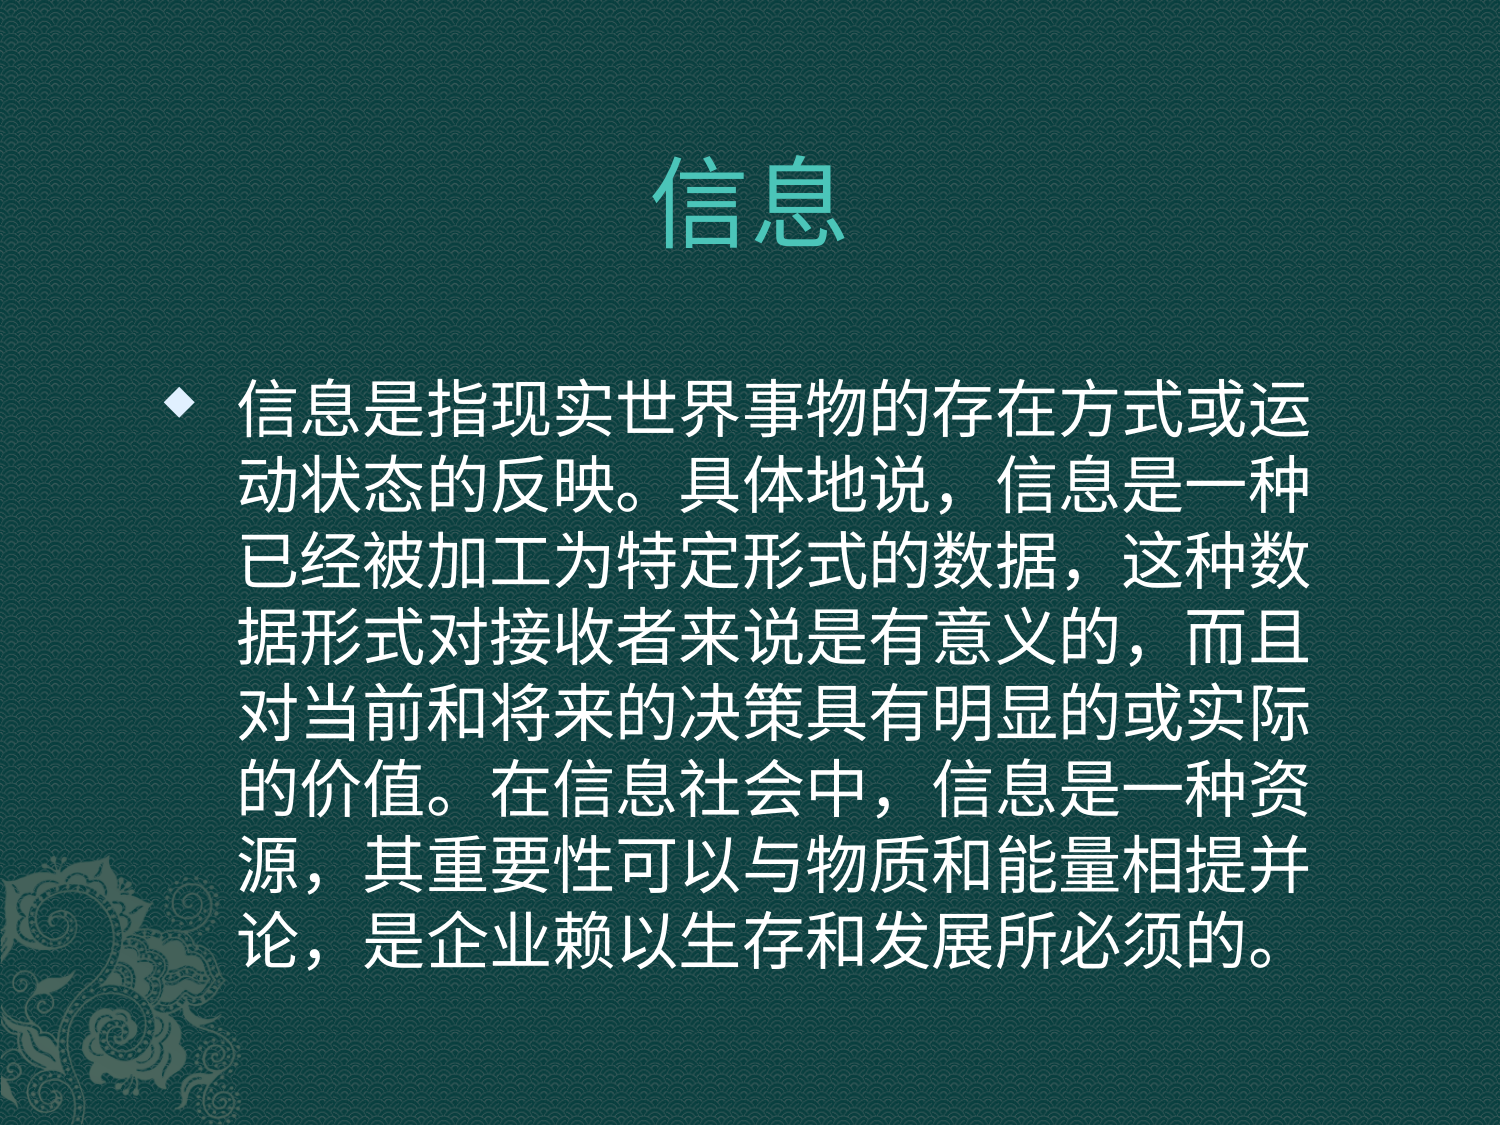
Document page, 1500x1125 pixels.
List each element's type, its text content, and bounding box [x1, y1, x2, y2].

title 信息 [112, 125, 1388, 277]
subtitle 信息是指现实世界事物的存在方式或运动状态的反映。具体地说，信息是一种已经被加工为特定形式的数据，这种数据形式对接收者来说是有意义的，而且对当前和将来的决策具有明显的或实际的价值。在信息社会中，信息是一种资源，其重要性可以与物质和能量相提并论，是企业赖以生存和发展所必须的。 [135, 361, 1341, 1035]
